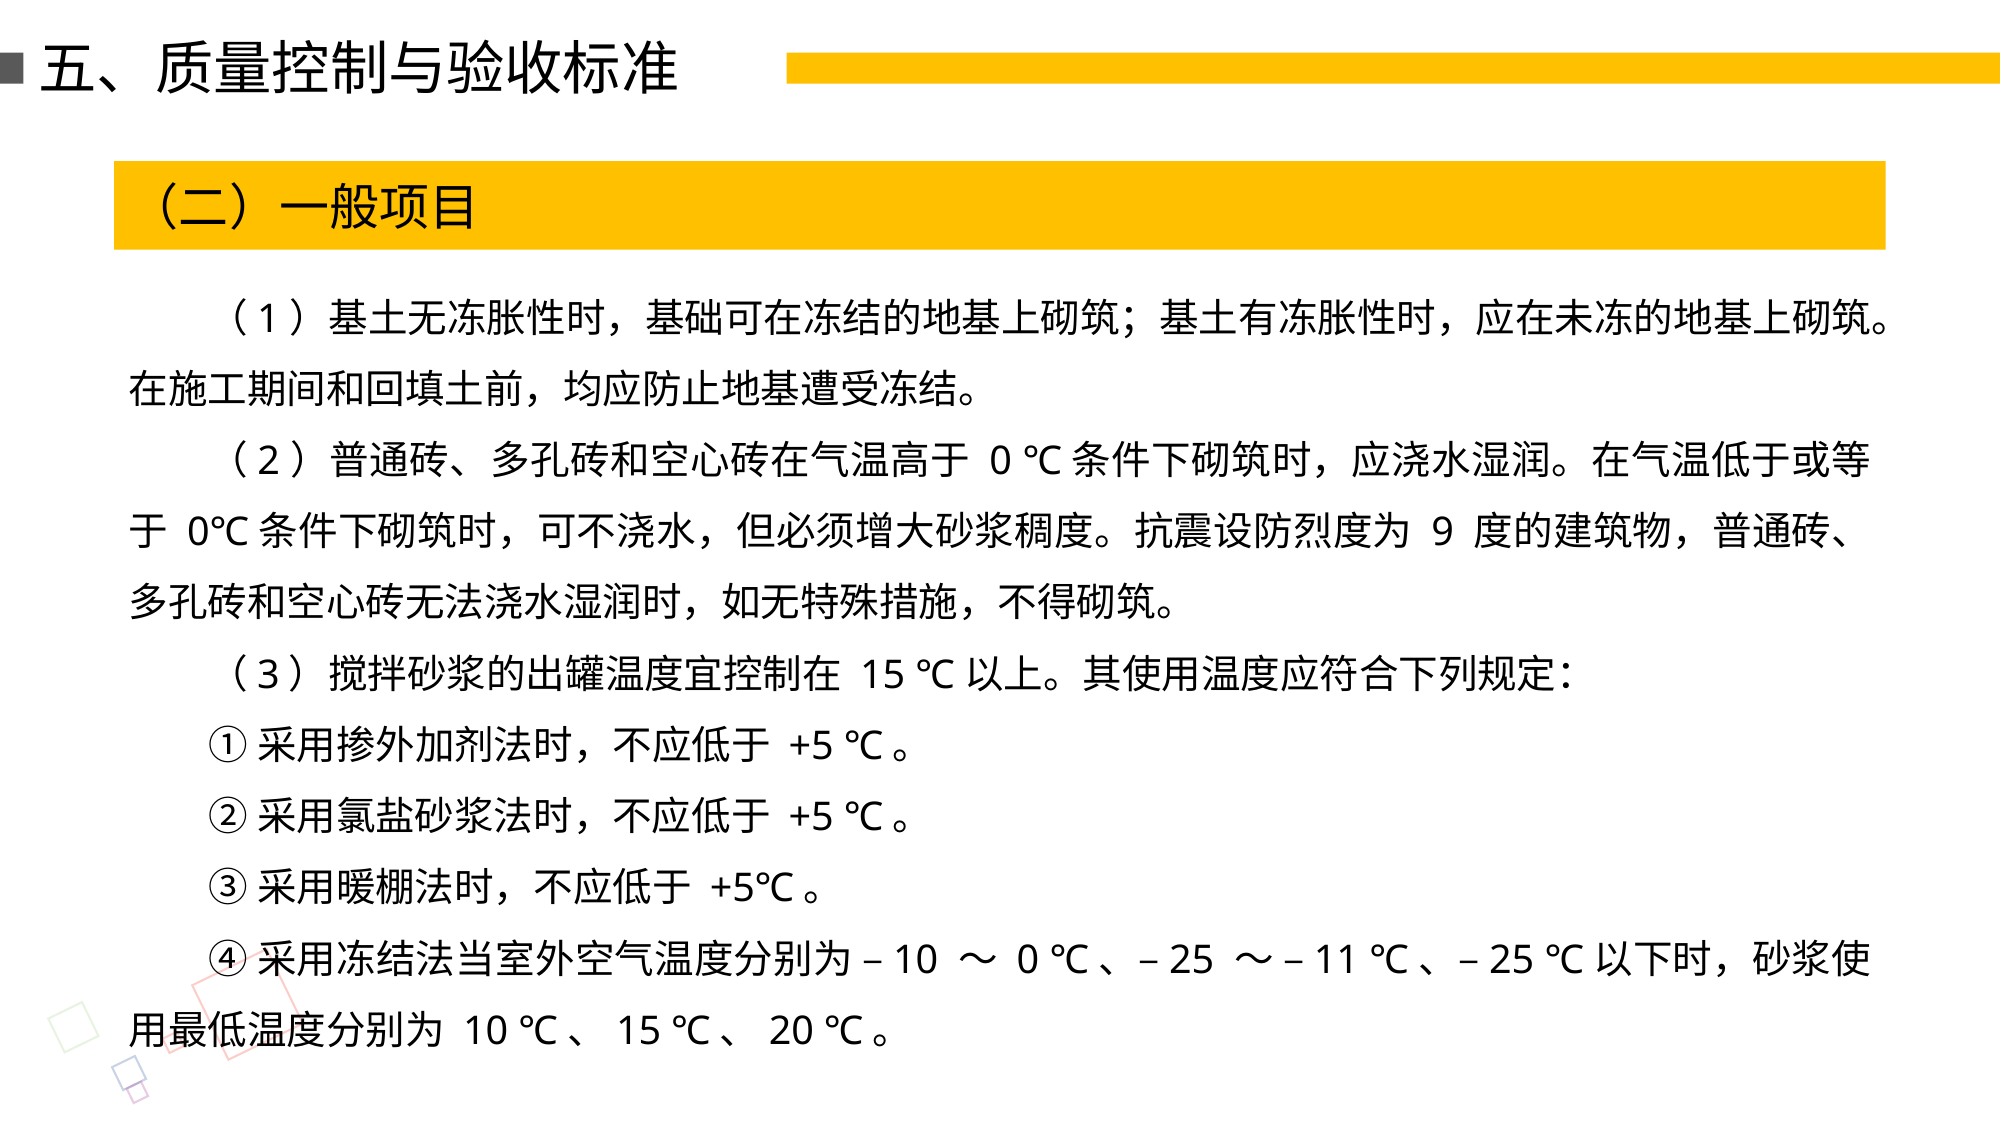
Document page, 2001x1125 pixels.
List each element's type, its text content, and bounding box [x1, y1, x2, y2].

text_box 五、质量控制与验收标准 [23, 23, 695, 109]
text_box （二）一般项目 [114, 161, 1886, 250]
text_box [125, 1080, 150, 1105]
text_box [46, 1000, 100, 1054]
text_box [110, 1060, 148, 1092]
text_box （1）基土无冻胀性时，基础可在冻结的地基上砌筑；基土有冻胀性时，应在未冻的地基上砌筑。在施工期间和回填土前，均应防止地基遭受冻结。 （2）普通砖、多孔砖和空心砖在气温高于 0 ℃条件下砌筑时，应浇水湿润。在气温低于或等于 0℃条件下砌筑时，可不浇水，但必须增大砂浆稠度。抗震设防烈度为 9 度的建筑物，普通砖、多孔砖和空心砖无法浇水湿润时，如无特殊措施，不得砌筑。 （3）搅拌砂浆的出罐温度宜控制在 15 ℃以上。其使用温度应符合下列规定： ①采用掺外加剂法时，不应低于 +5 ℃。 ②采用氯盐砂浆法时，不应低于 +5 ℃。 ③采用暖棚法时，不应低于 +5℃。 ④采用冻结法当室外空气温度分别为 –10 ～ 0 ℃、–25 ～ –11 ℃、–25 ℃以下时，砂浆使用最低温度分别为 10 ℃、15 ℃、20 ℃。 [114, 261, 1886, 1060]
